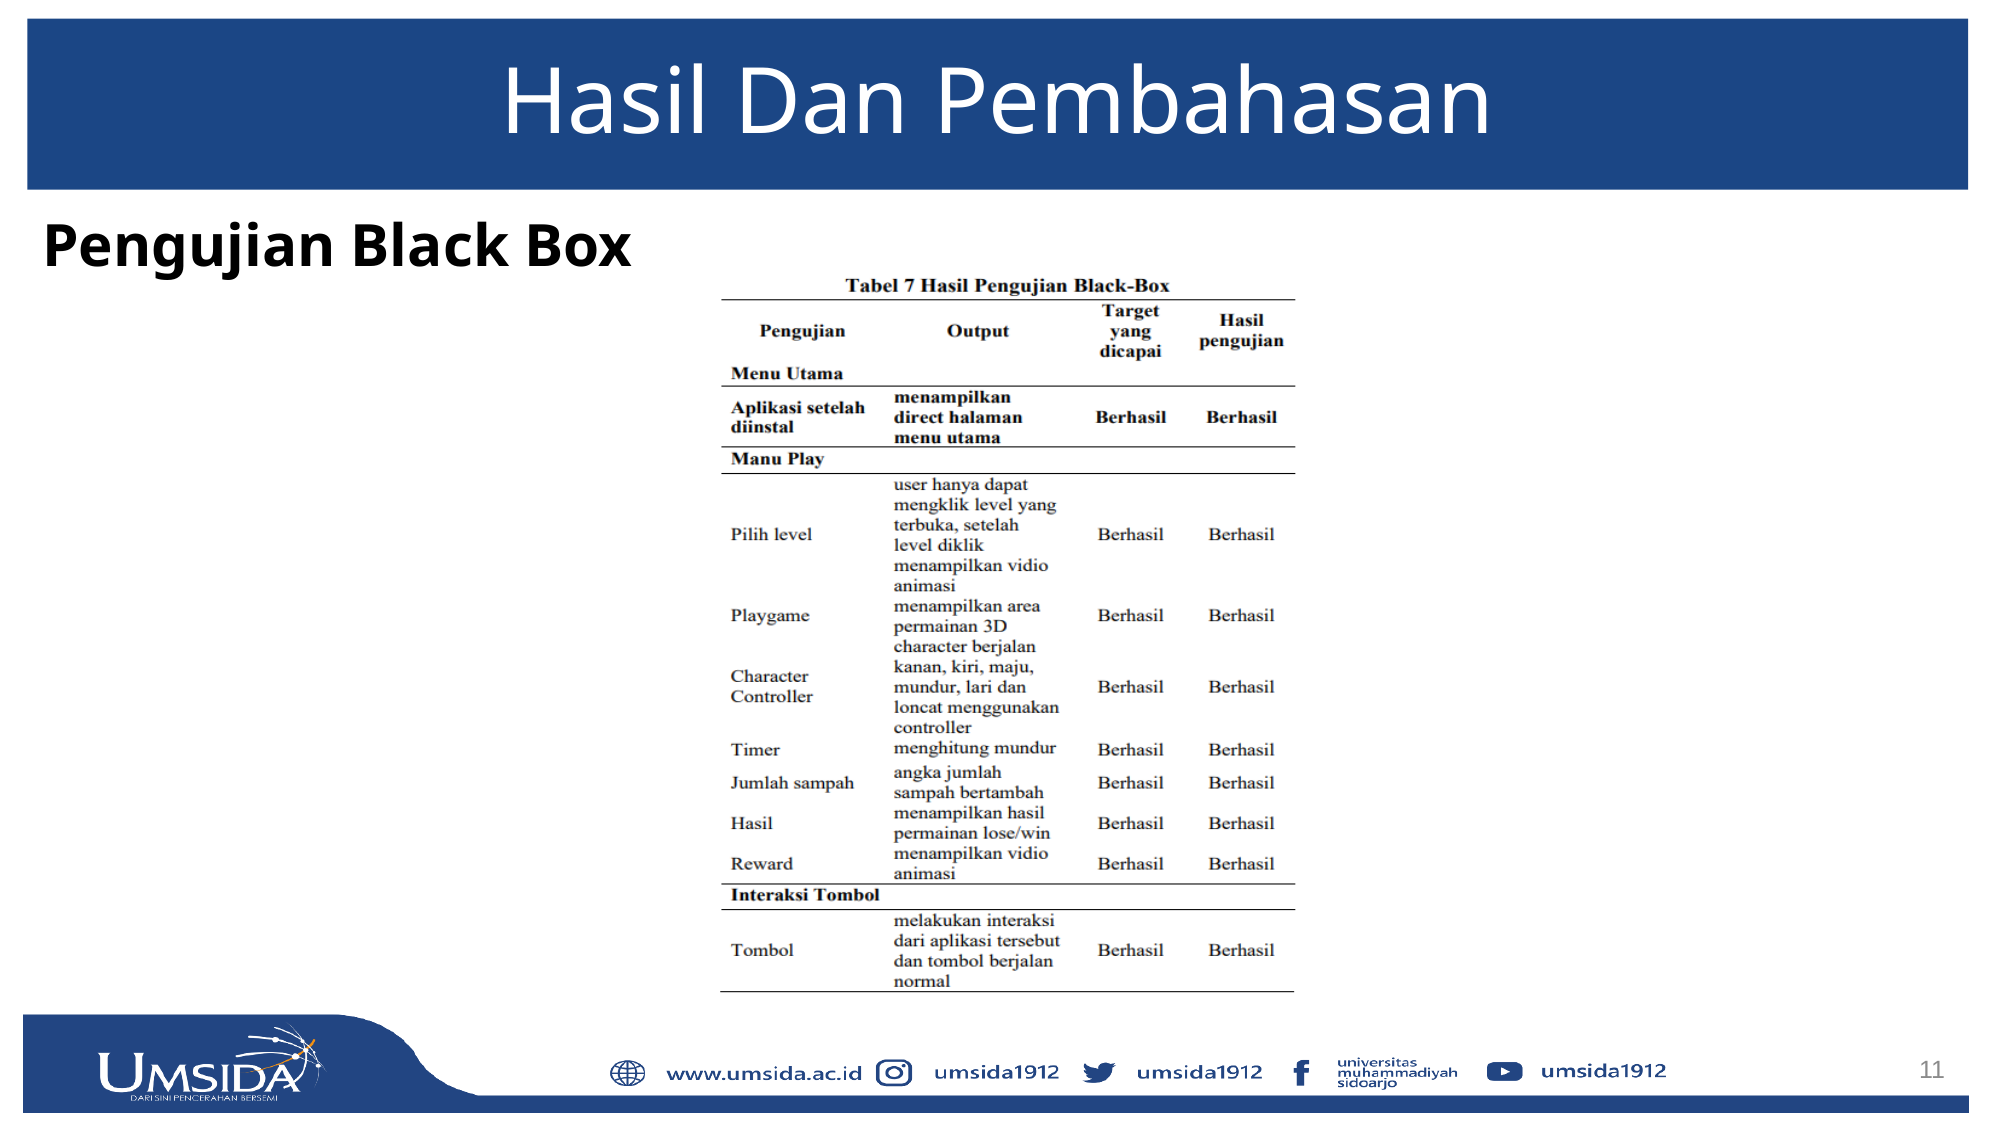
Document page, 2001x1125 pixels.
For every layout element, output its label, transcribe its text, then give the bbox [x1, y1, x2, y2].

list Pengujian Black Box [27, 165, 731, 264]
title Hasil Dan Pembahasan [27, 18, 1969, 190]
picture [23, 18, 1969, 1113]
